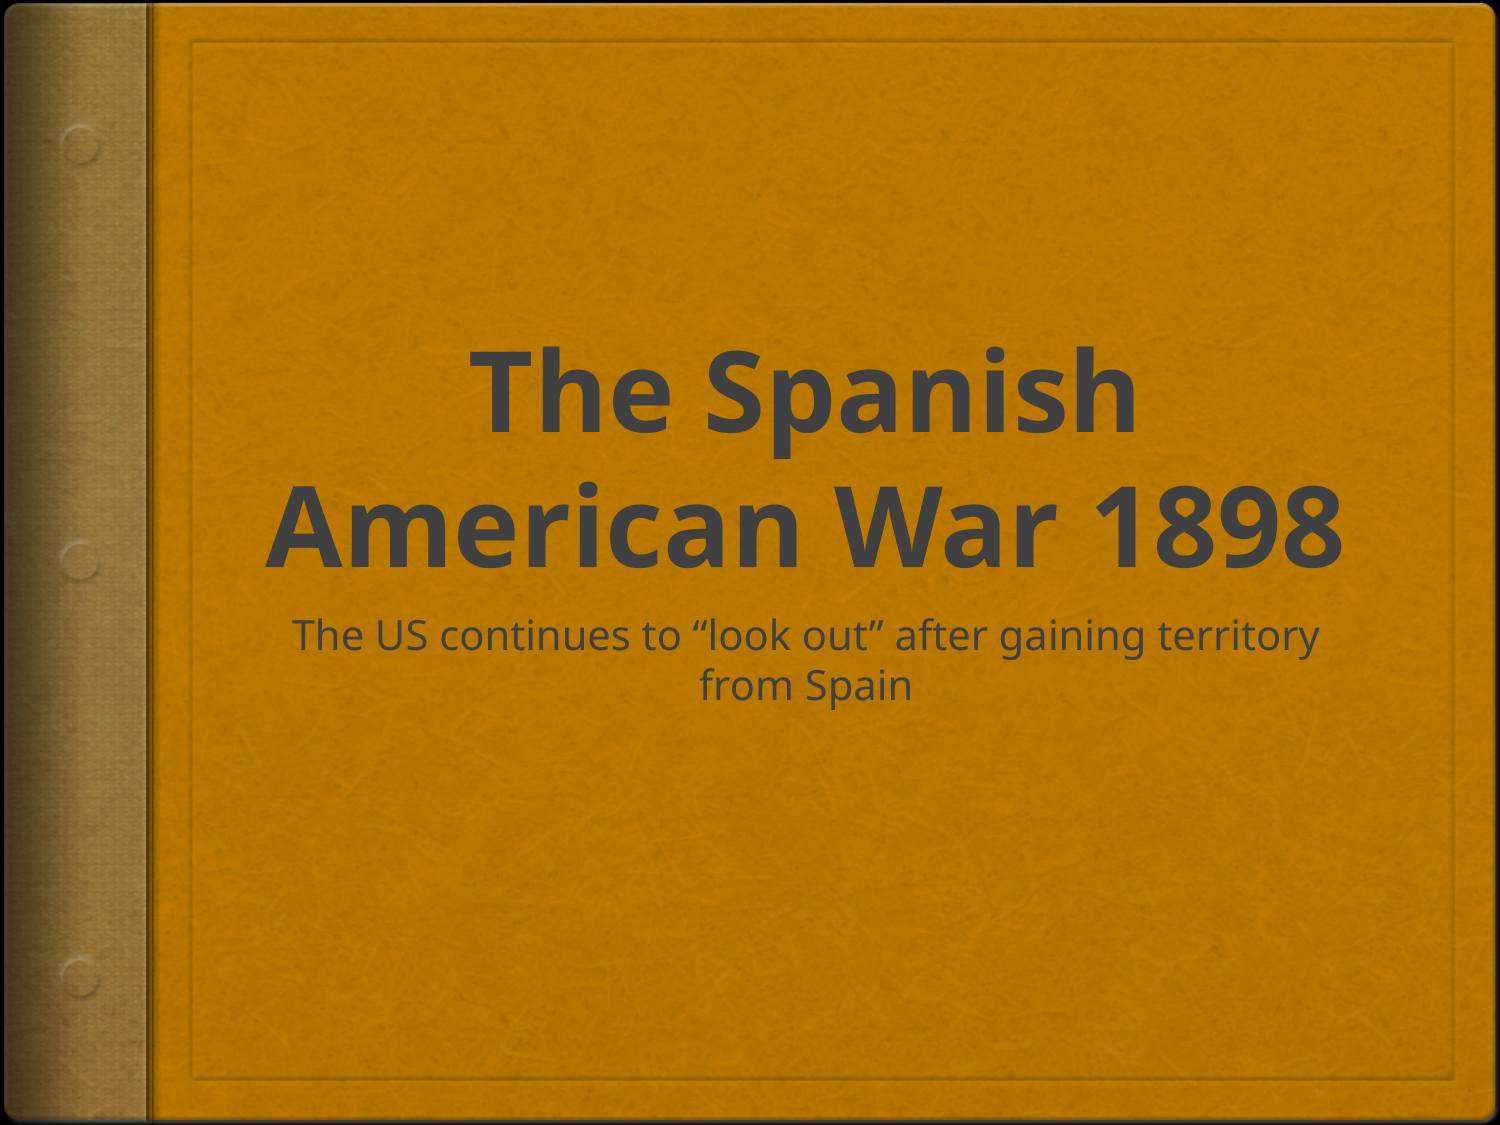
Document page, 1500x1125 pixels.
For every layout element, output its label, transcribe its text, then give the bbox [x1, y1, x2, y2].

picture [0, 0, 1500, 1125]
title The Spanish American War 1898 [225, 294, 1388, 598]
subtitle The US continues to “look out” after gaining territory from Spain [225, 601, 1388, 889]
